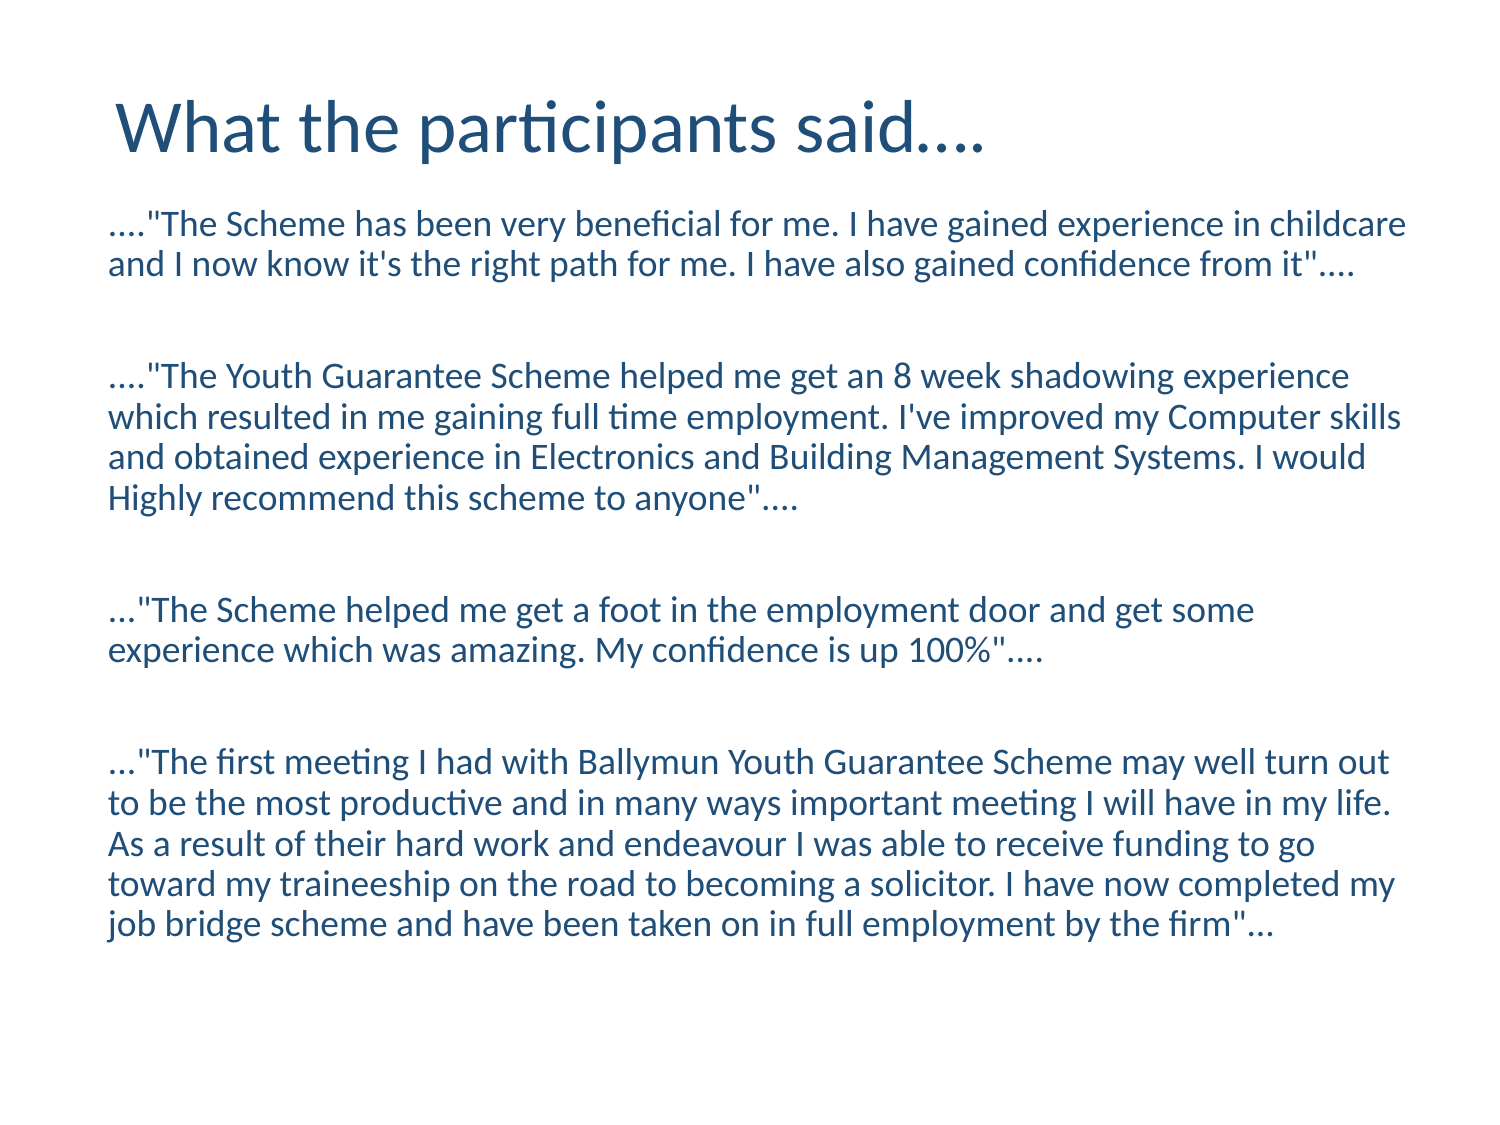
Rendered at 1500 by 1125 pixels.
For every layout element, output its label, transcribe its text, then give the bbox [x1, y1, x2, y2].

list ...."The Scheme has been very beneficial for me. I have gained experience in childcare and I now know it's the right path for me. I have also gained confidence from it".... ...."The Youth Guarantee Scheme helped me get an 8 week shadowing experience which resulted in me gaining full time employment. I've improved my Computer skills and obtained experience in Electronics and Building Management Systems. I would Highly recommend this scheme to anyone".... ..."The Scheme helped me get a foot in the employment door and get some experience which was amazing. My confidence is up 100%".... ..."The first meeting I had with Ballymun Youth Guarantee Scheme may well turn out to be the most productive and in many ways important meeting I will have in my life. As a result of their hard work and endeavour I was able to receive funding to go toward my traineeship on the road to becoming a solicitor. I have now completed my job bridge scheme and have been taken on in full employment by the firm"... [75, 196, 1425, 986]
title What the participants said…. [100, 59, 1397, 196]
